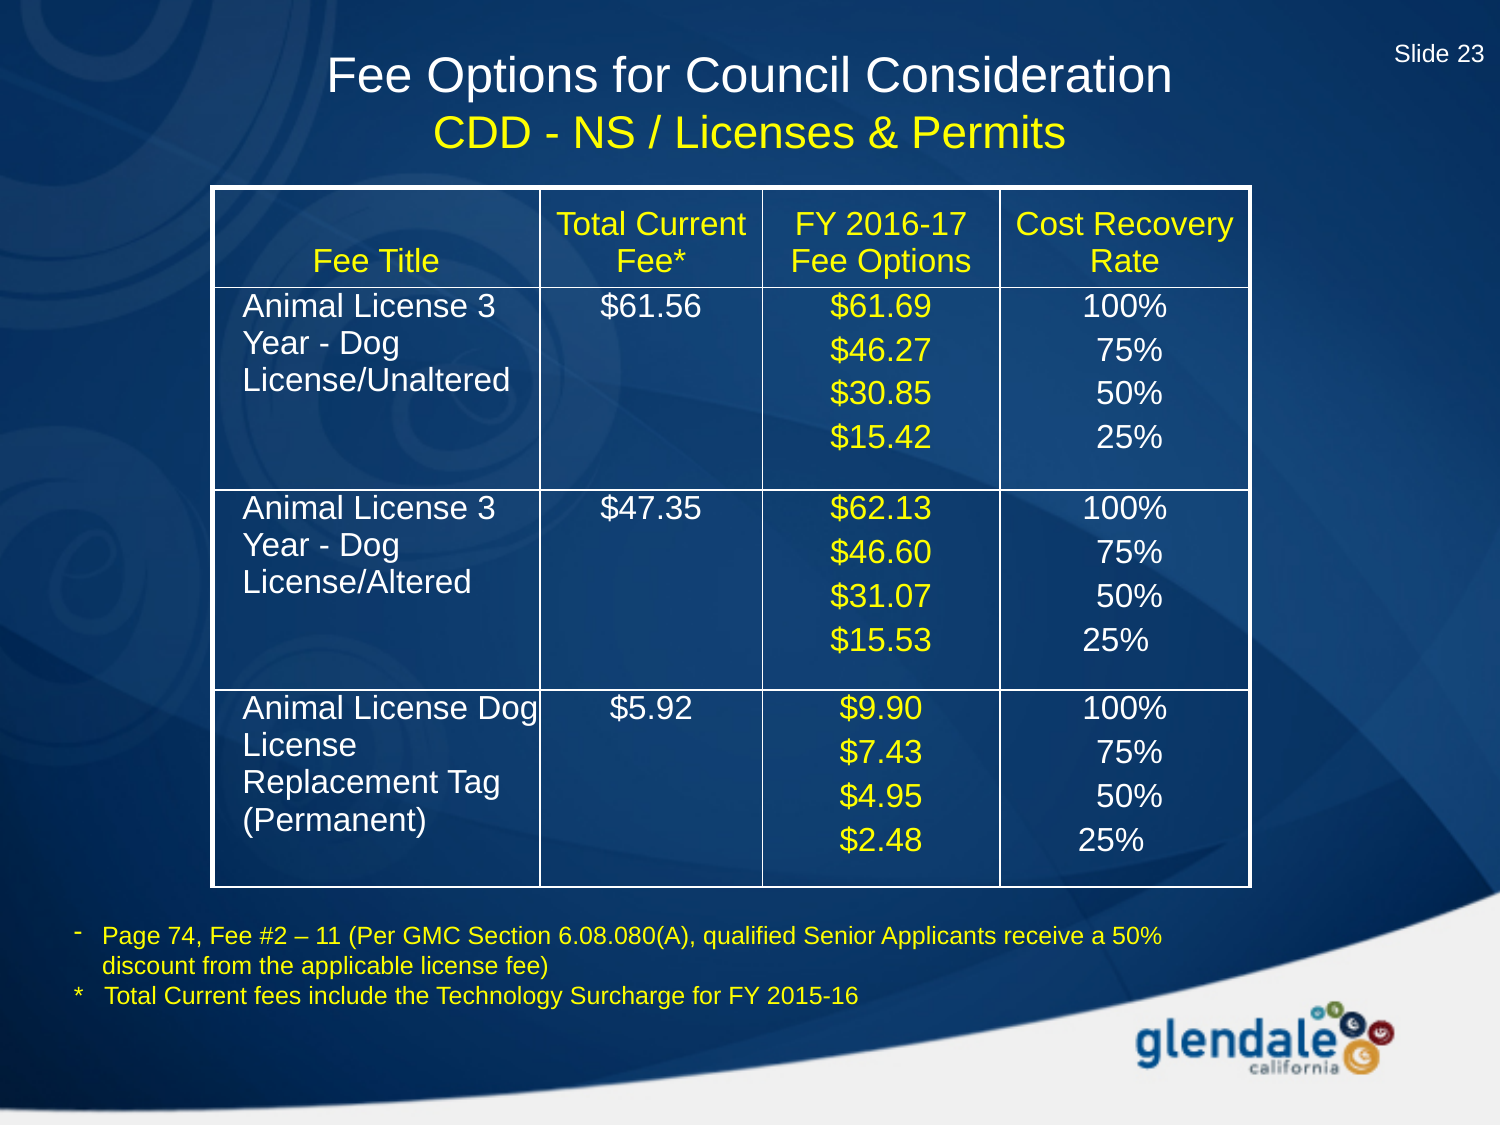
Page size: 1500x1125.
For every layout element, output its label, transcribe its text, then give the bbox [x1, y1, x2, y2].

table_cell $5.92 [541, 691, 762, 886]
table_cell 100% 75% 50% 25% [1001, 491, 1248, 689]
table_cell 100% 75% 50% 25% [1001, 691, 1248, 886]
picture [0, 0, 1500, 1125]
table_cell $47.35 [541, 491, 762, 689]
table_cell $61.56 [541, 288, 762, 489]
text_box Fee Options for Council Consideration CDD - NS / Licenses & Permits [74, 0, 1425, 200]
table_cell Animal License Dog License Replacement Tag (Permanent) [215, 691, 539, 886]
table_header Total Current Fee* [541, 200, 762, 287]
table_cell Animal License 3 Year - Dog License/Unaltered [215, 288, 539, 489]
table_cell Animal License 3 Year - Dog License/Altered [215, 491, 539, 689]
table_header FY 2016-17 Fee Options [763, 200, 999, 287]
table_header Cost Recovery Rate [1001, 200, 1248, 287]
table_cell $62.13 $46.60 $31.07 $15.53 [763, 491, 999, 689]
table_cell 100% 75% 50% 25% [1001, 288, 1248, 489]
table_cell $61.69 $46.27 $30.85 $15.42 [763, 288, 999, 489]
slide_number Slide 23 [1425, 0, 1500, 75]
text_box Page 74, Fee #2 – 11 (Per GMC Section 6.08.080(A), qualified Senior Applicants receive a 50% discount from the applicable license fee) * Total Current fees include the Technology Surcharge for FY 2015-16 [59, 912, 1197, 1018]
table_cell $9.90 $7.43 $4.95 $2.48 [763, 691, 999, 886]
table_header Fee Title [215, 200, 539, 287]
